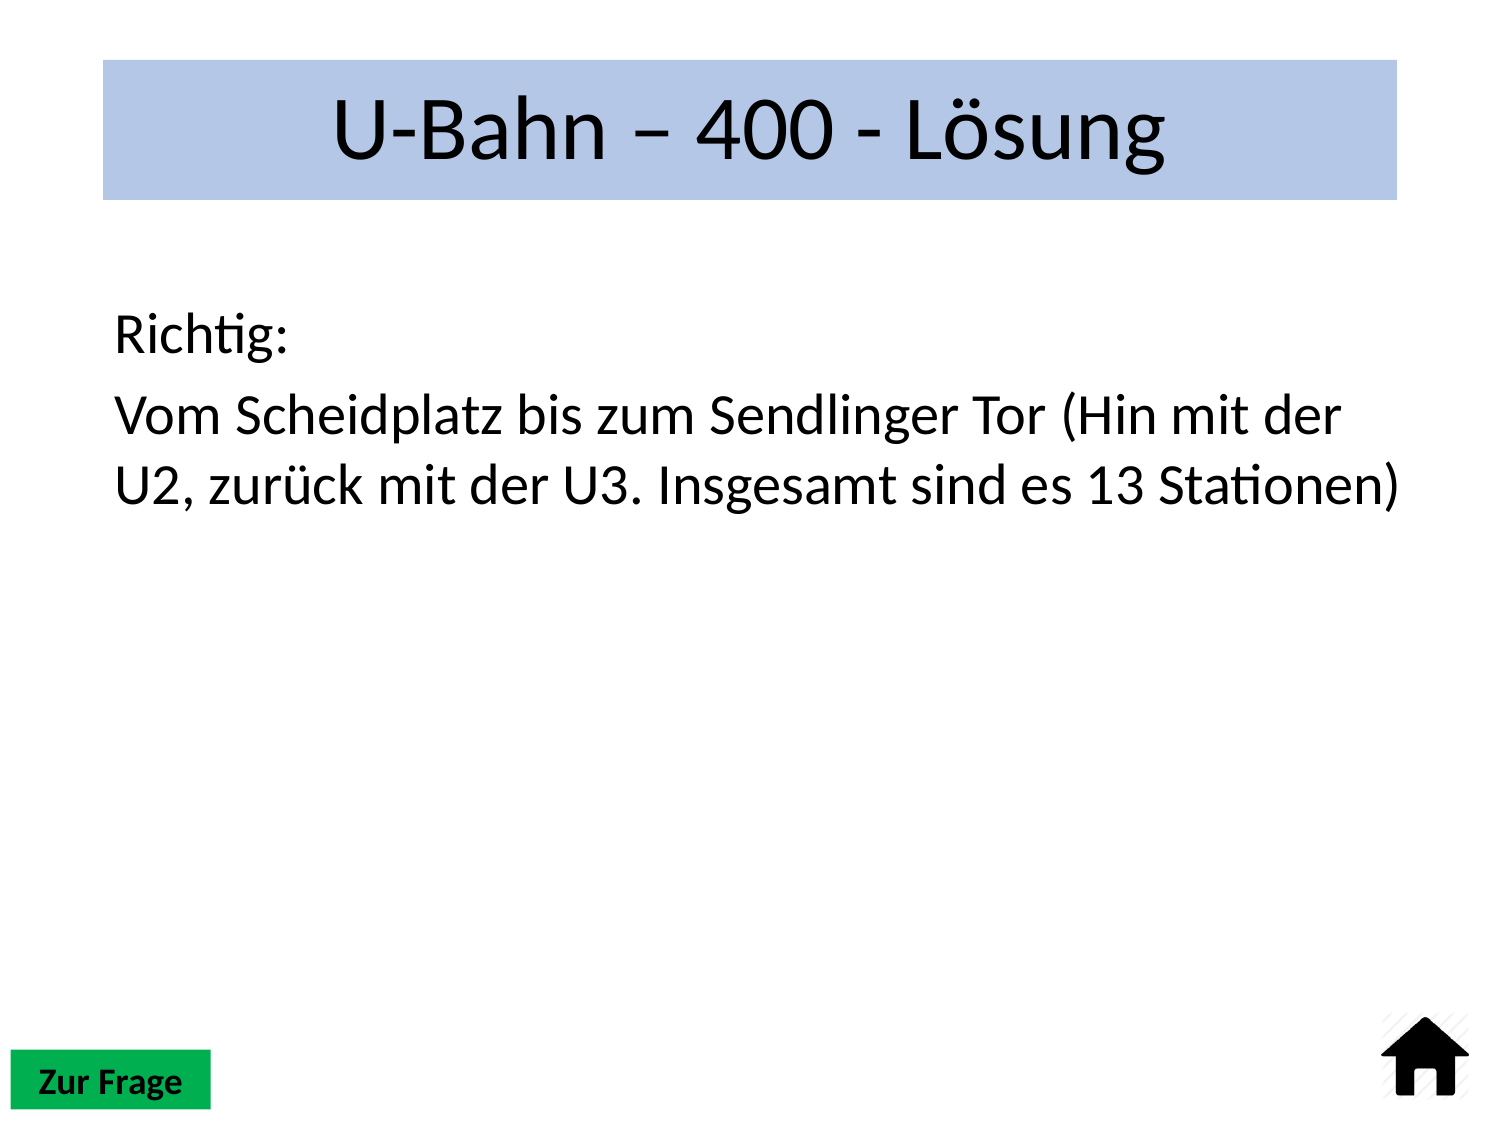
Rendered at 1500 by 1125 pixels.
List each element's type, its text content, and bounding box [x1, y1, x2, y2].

title U-Bahn – 400 - Lösung [103, 59, 1397, 200]
text_box Zur Frage [10, 1049, 211, 1110]
text_box Richtig: Vom Scheidplatz bis zum Sendlinger Tor (Hin mit der U2, zurück mit der U3. Insgesamt sind es 13 Stationen) [99, 287, 1450, 1025]
picture [1381, 1012, 1469, 1100]
text_box [74, 262, 1425, 988]
